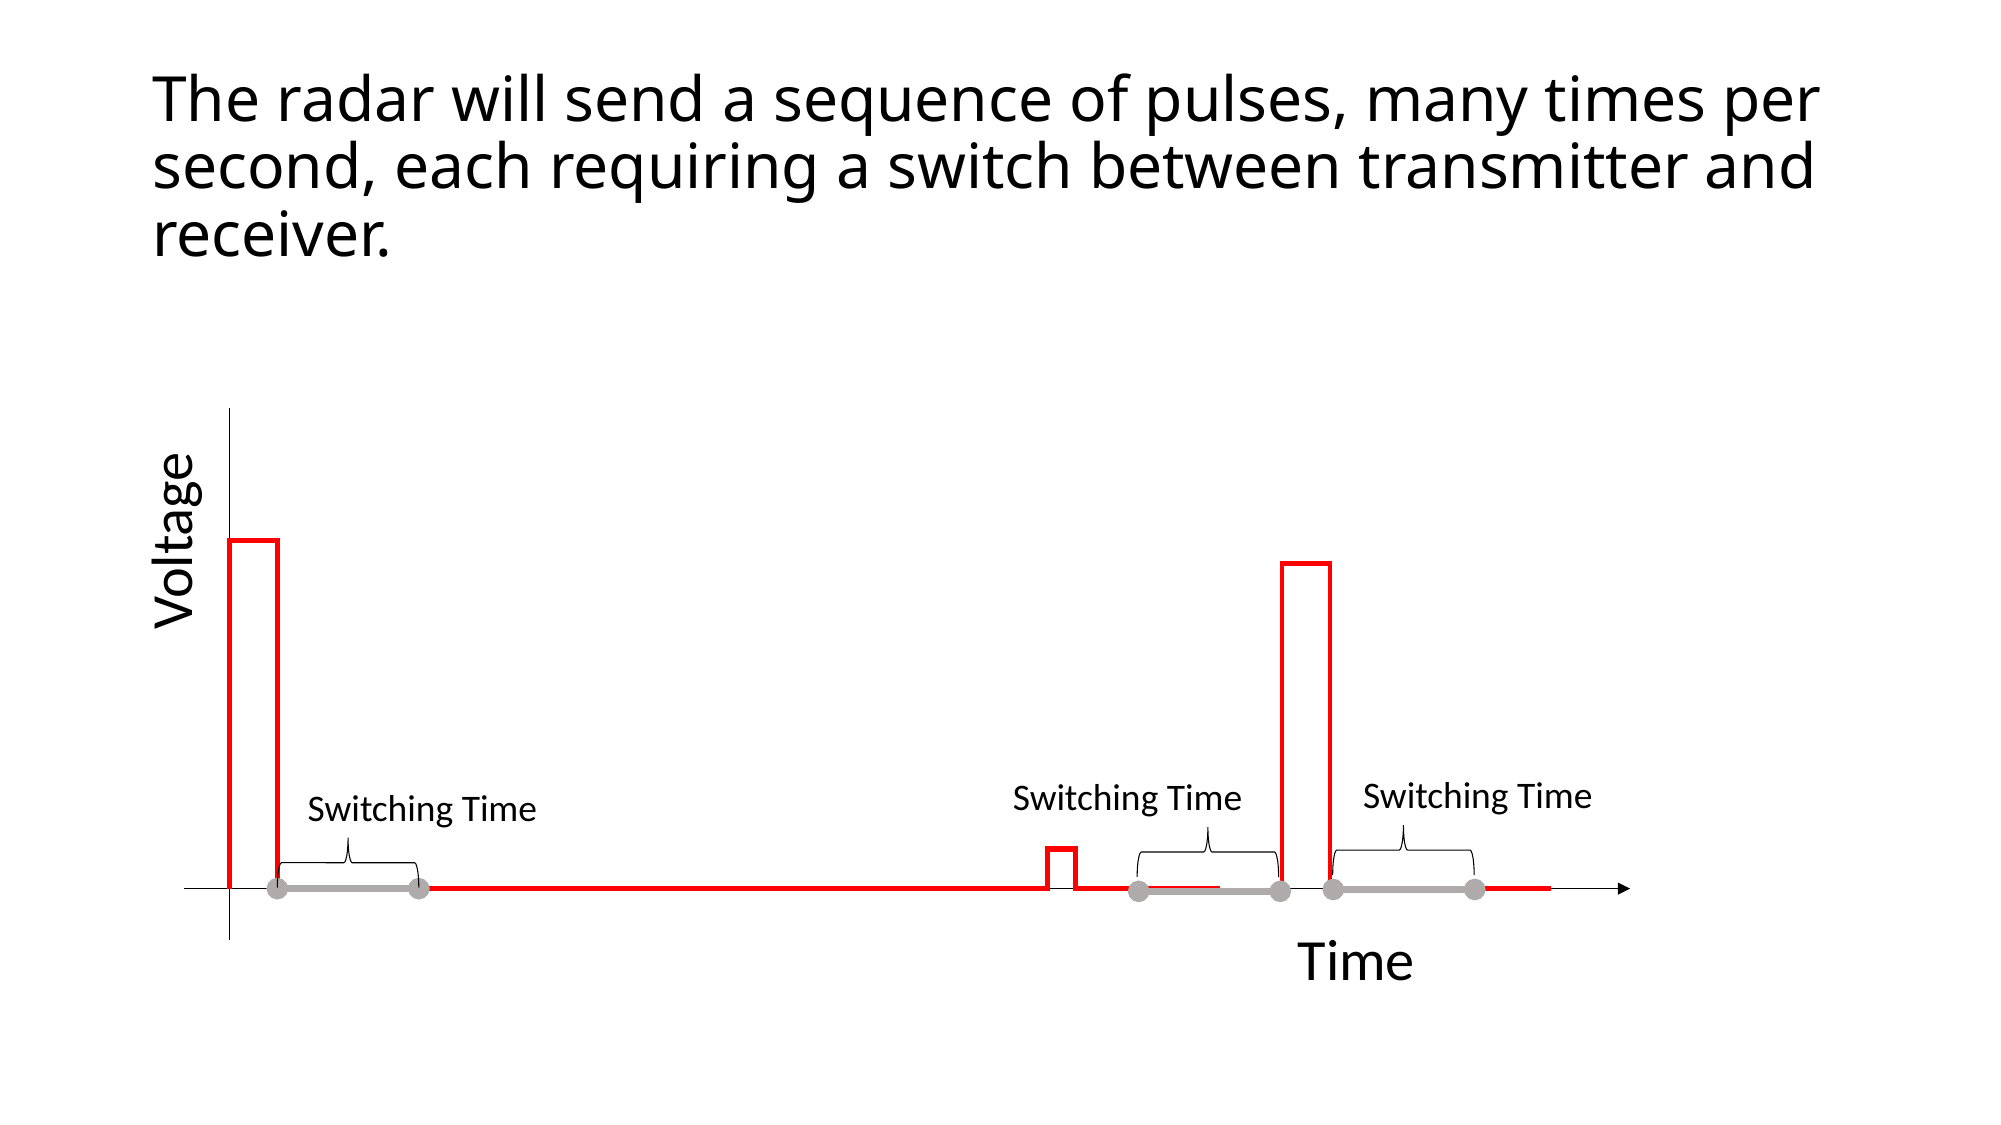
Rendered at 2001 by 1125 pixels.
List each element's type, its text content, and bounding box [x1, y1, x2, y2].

title The radar will send a sequence of pulses, many times per second, each requiring a switch between transmitter and receiver. [137, 59, 1863, 278]
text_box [126, 407, 1631, 1000]
